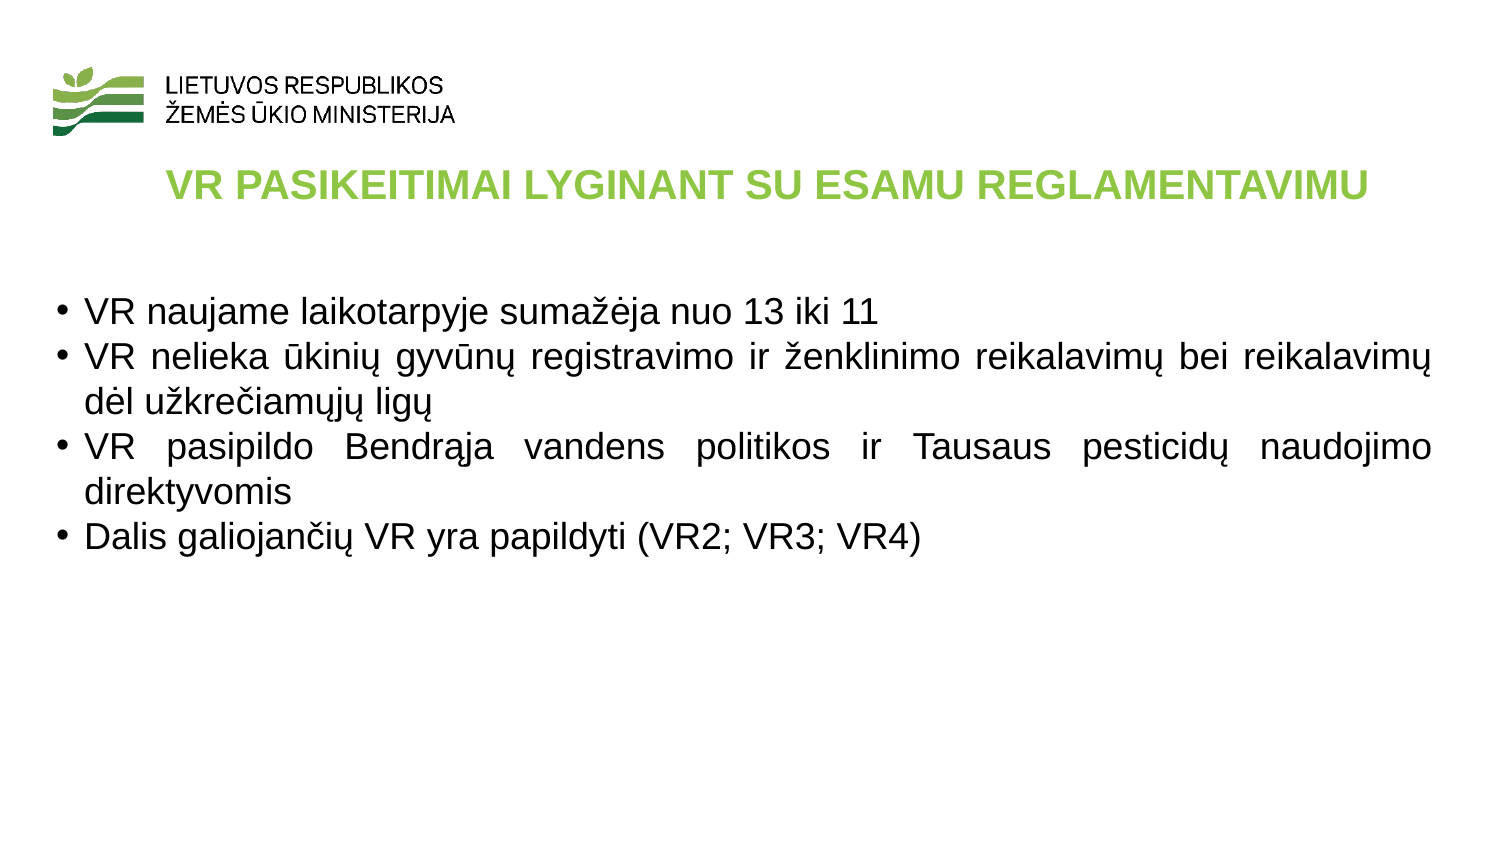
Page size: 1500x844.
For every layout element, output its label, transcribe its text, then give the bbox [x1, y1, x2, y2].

text_box VR naujame laikotarpyje sumažėja nuo 13 iki 11 VR nelieka ūkinių gyvūnų registravimo ir ženklinimo reikalavimų bei reikalavimų dėl užkrečiamųjų ligų VR pasipildo Bendrąja vandens politikos ir Tausaus pesticidų naudojimo direktyvomis Dalis galiojančių VR yra papildyti (VR2; VR3; VR4) [41, 280, 1447, 595]
picture [52, 67, 455, 137]
text_box VR PASIKEITIMAI LYGINANT SU ESAMU REGLAMENTAVIMU [135, 150, 1400, 215]
